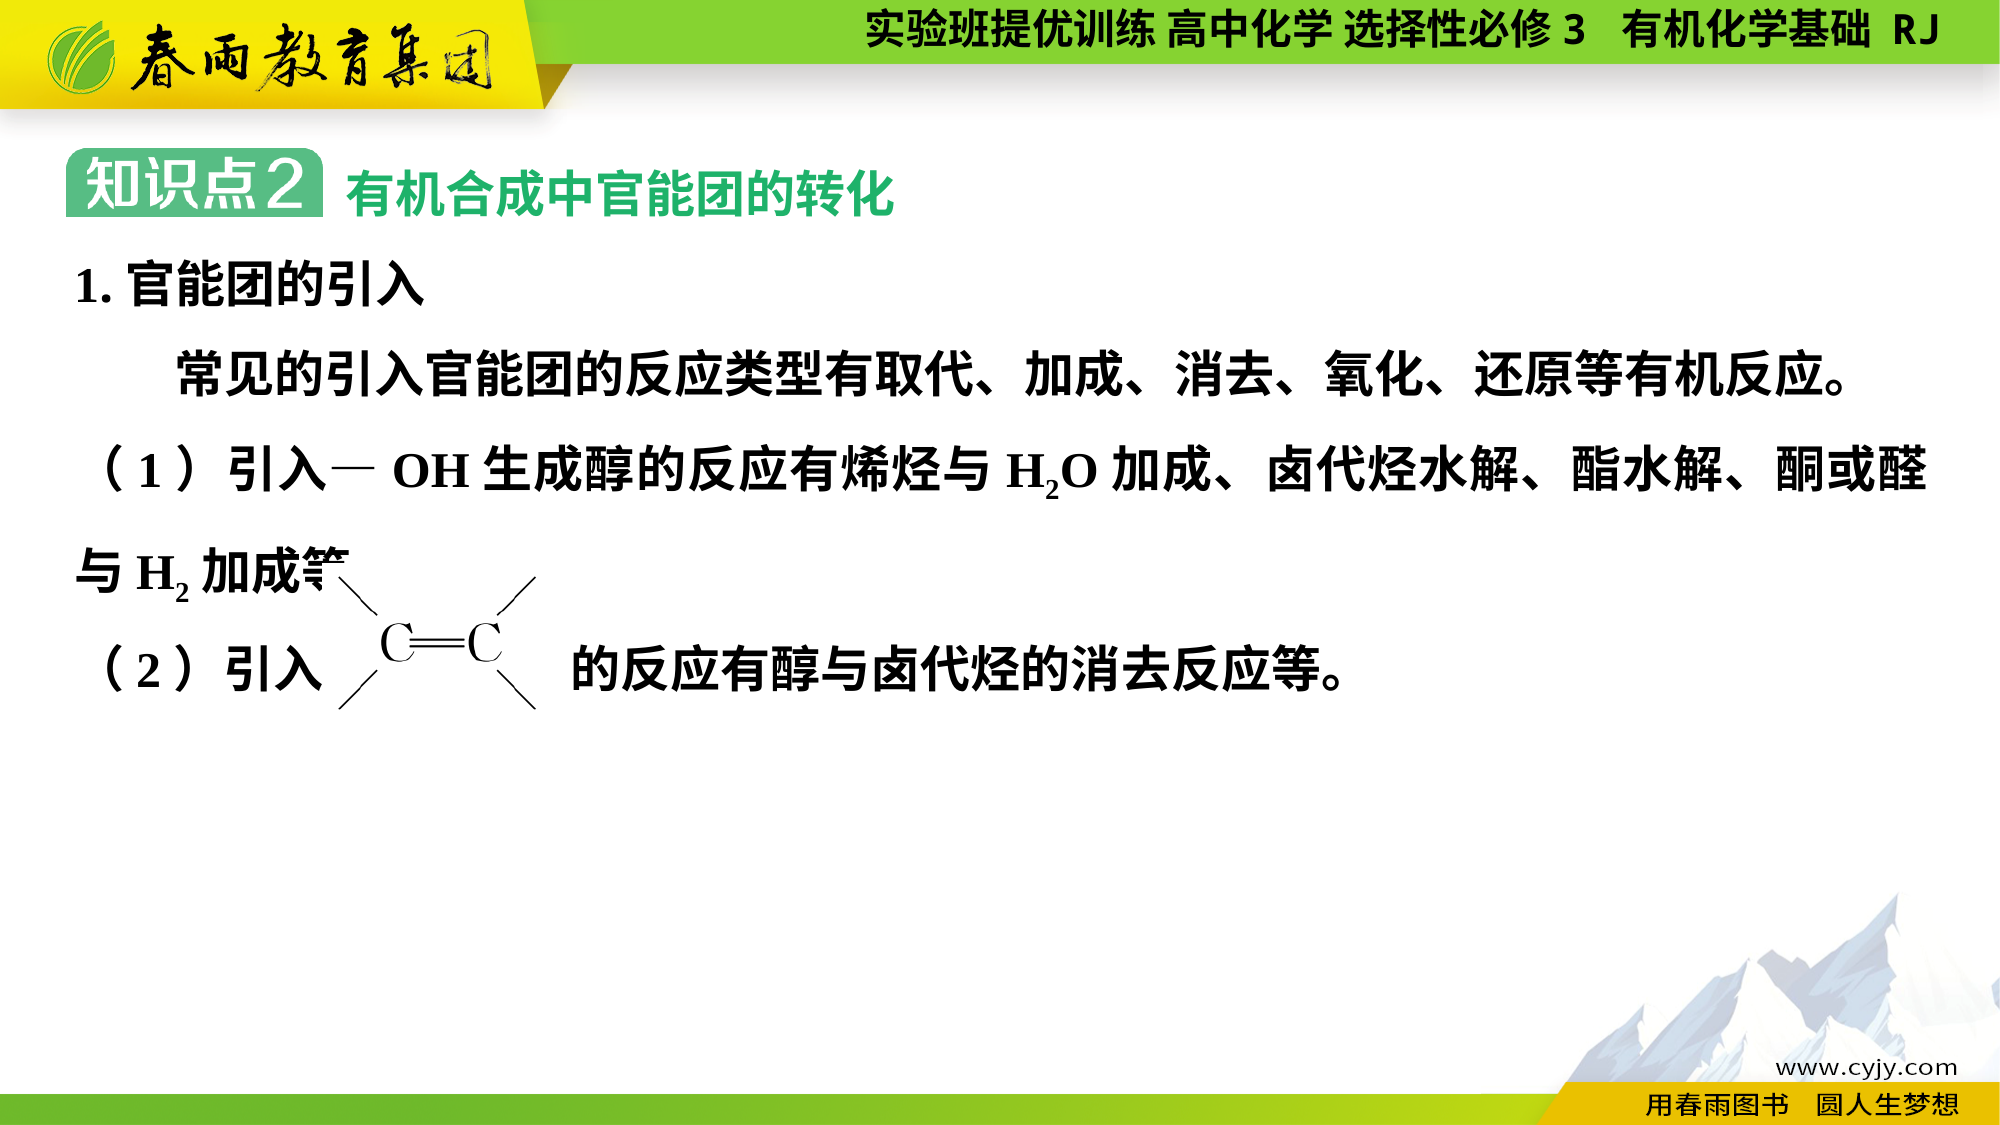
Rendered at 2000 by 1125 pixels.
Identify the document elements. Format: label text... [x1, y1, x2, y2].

picture [0, 0, 2000, 1125]
list 有机合成中官能团的转化 1.官能团的引入 常见的引入官能团的反应类型有取代、加成、消去、氧化、还原等有机反应。 （1）引入—OH生成醇的反应有烯烃与H2O加成、卤代烃水解、酯水解、酮或醛与H2加成等。 （2）引入 的反应有醇与卤代烃的消去反应等。 [59, 125, 1944, 686]
